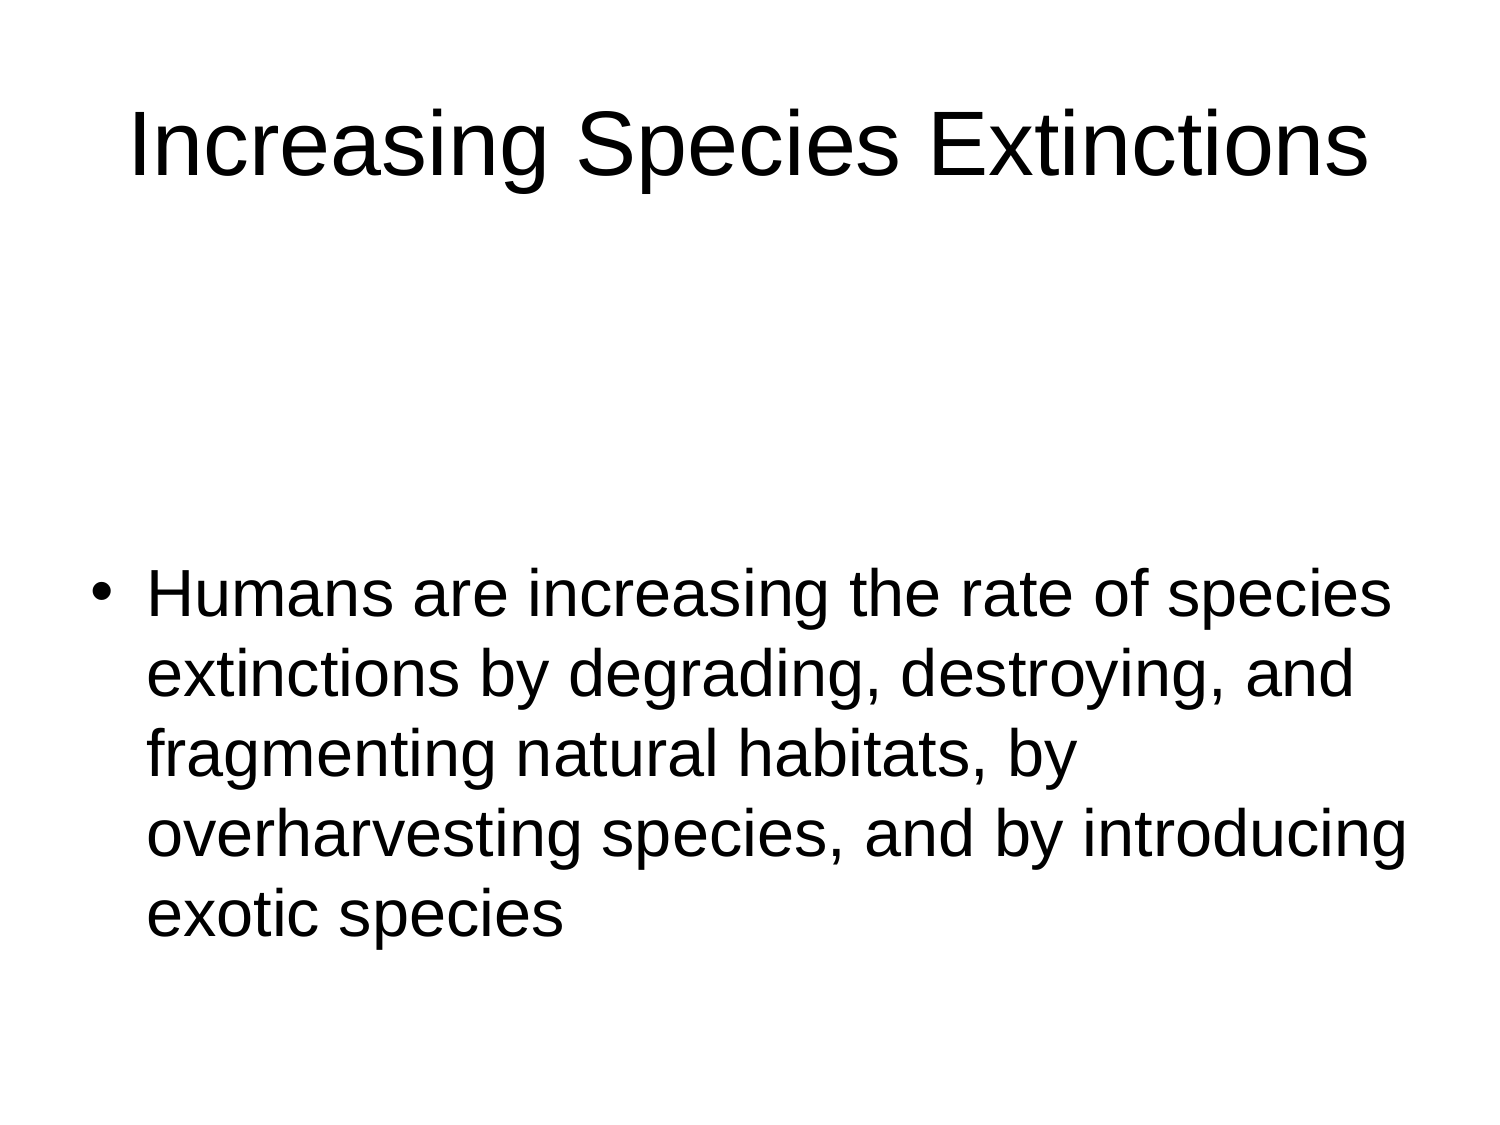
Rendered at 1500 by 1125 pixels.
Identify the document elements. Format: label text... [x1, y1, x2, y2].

title Increasing Species Extinctions [75, 45, 1425, 233]
list Humans are increasing the rate of species extinctions by degrading, destroying, and fragmenting natural habitats, by overharvesting species, and by introducing exotic species [75, 262, 1425, 1005]
